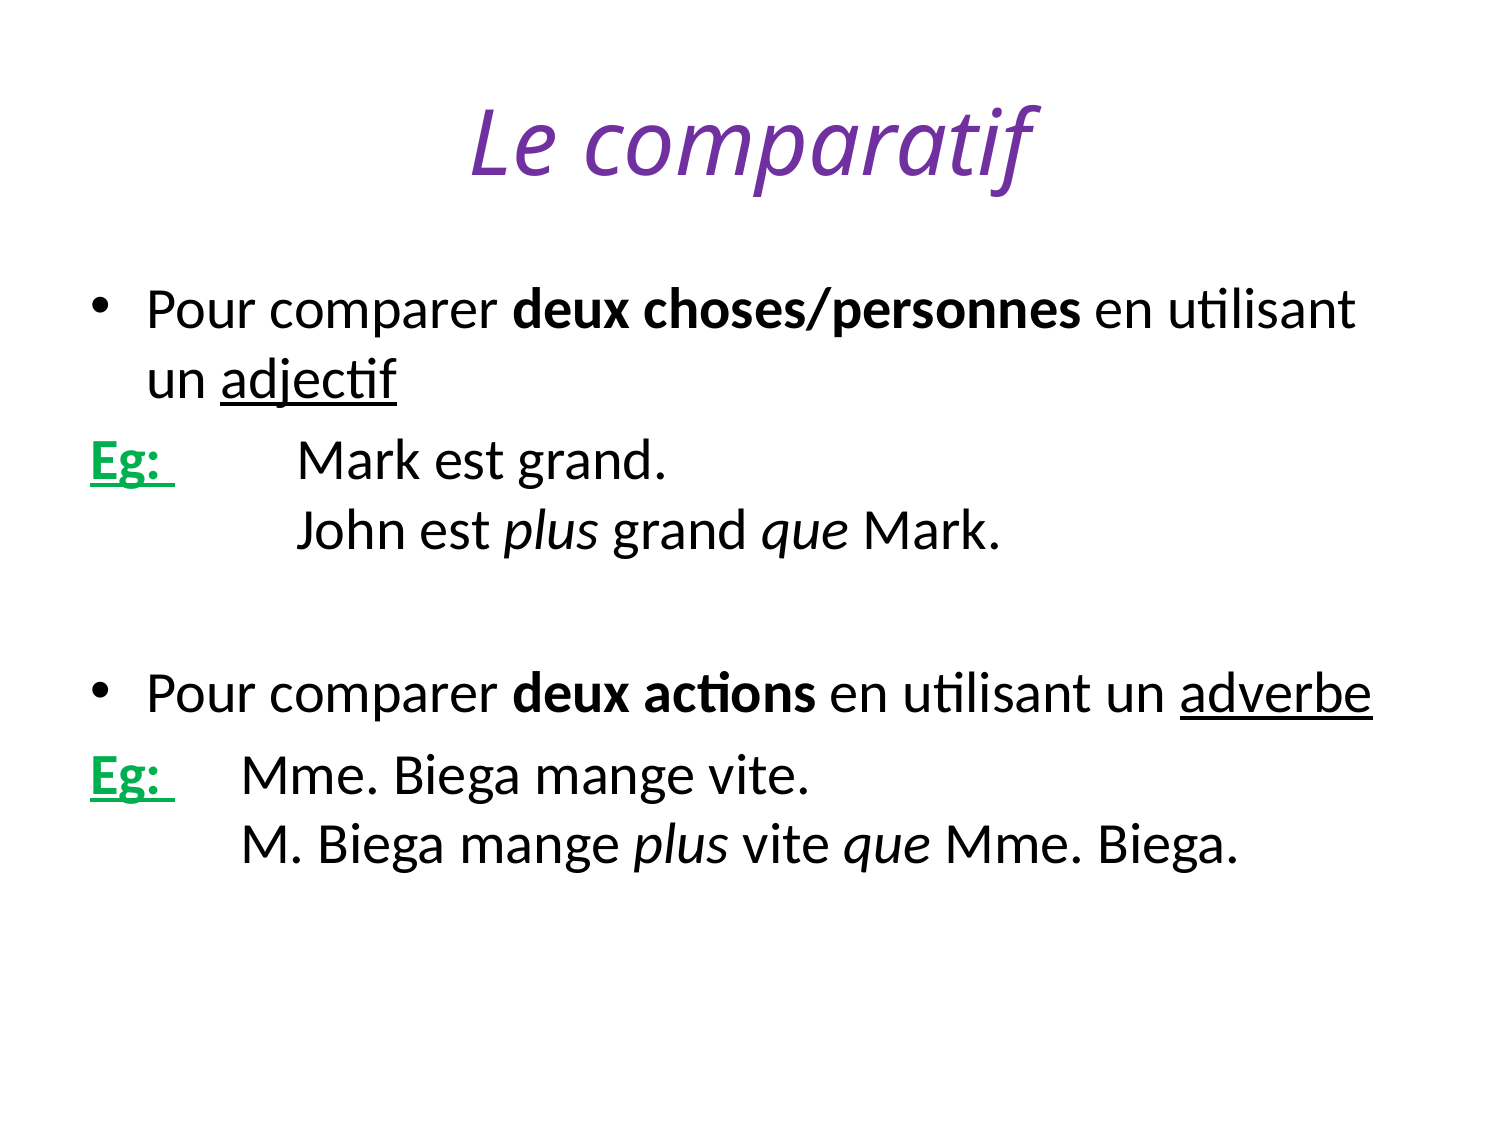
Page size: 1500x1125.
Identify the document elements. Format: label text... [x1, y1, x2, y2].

list Pour comparer deux choses/personnes en utilisant un adjectif Eg: Mark est grand. John est plus grand que Mark. Pour comparer deux actions en utilisant un adverbe Eg: Mme. Biega mange vite. M. Biega mange plus vite que Mme. Biega. [75, 262, 1425, 1005]
title Le comparatif [75, 45, 1425, 233]
